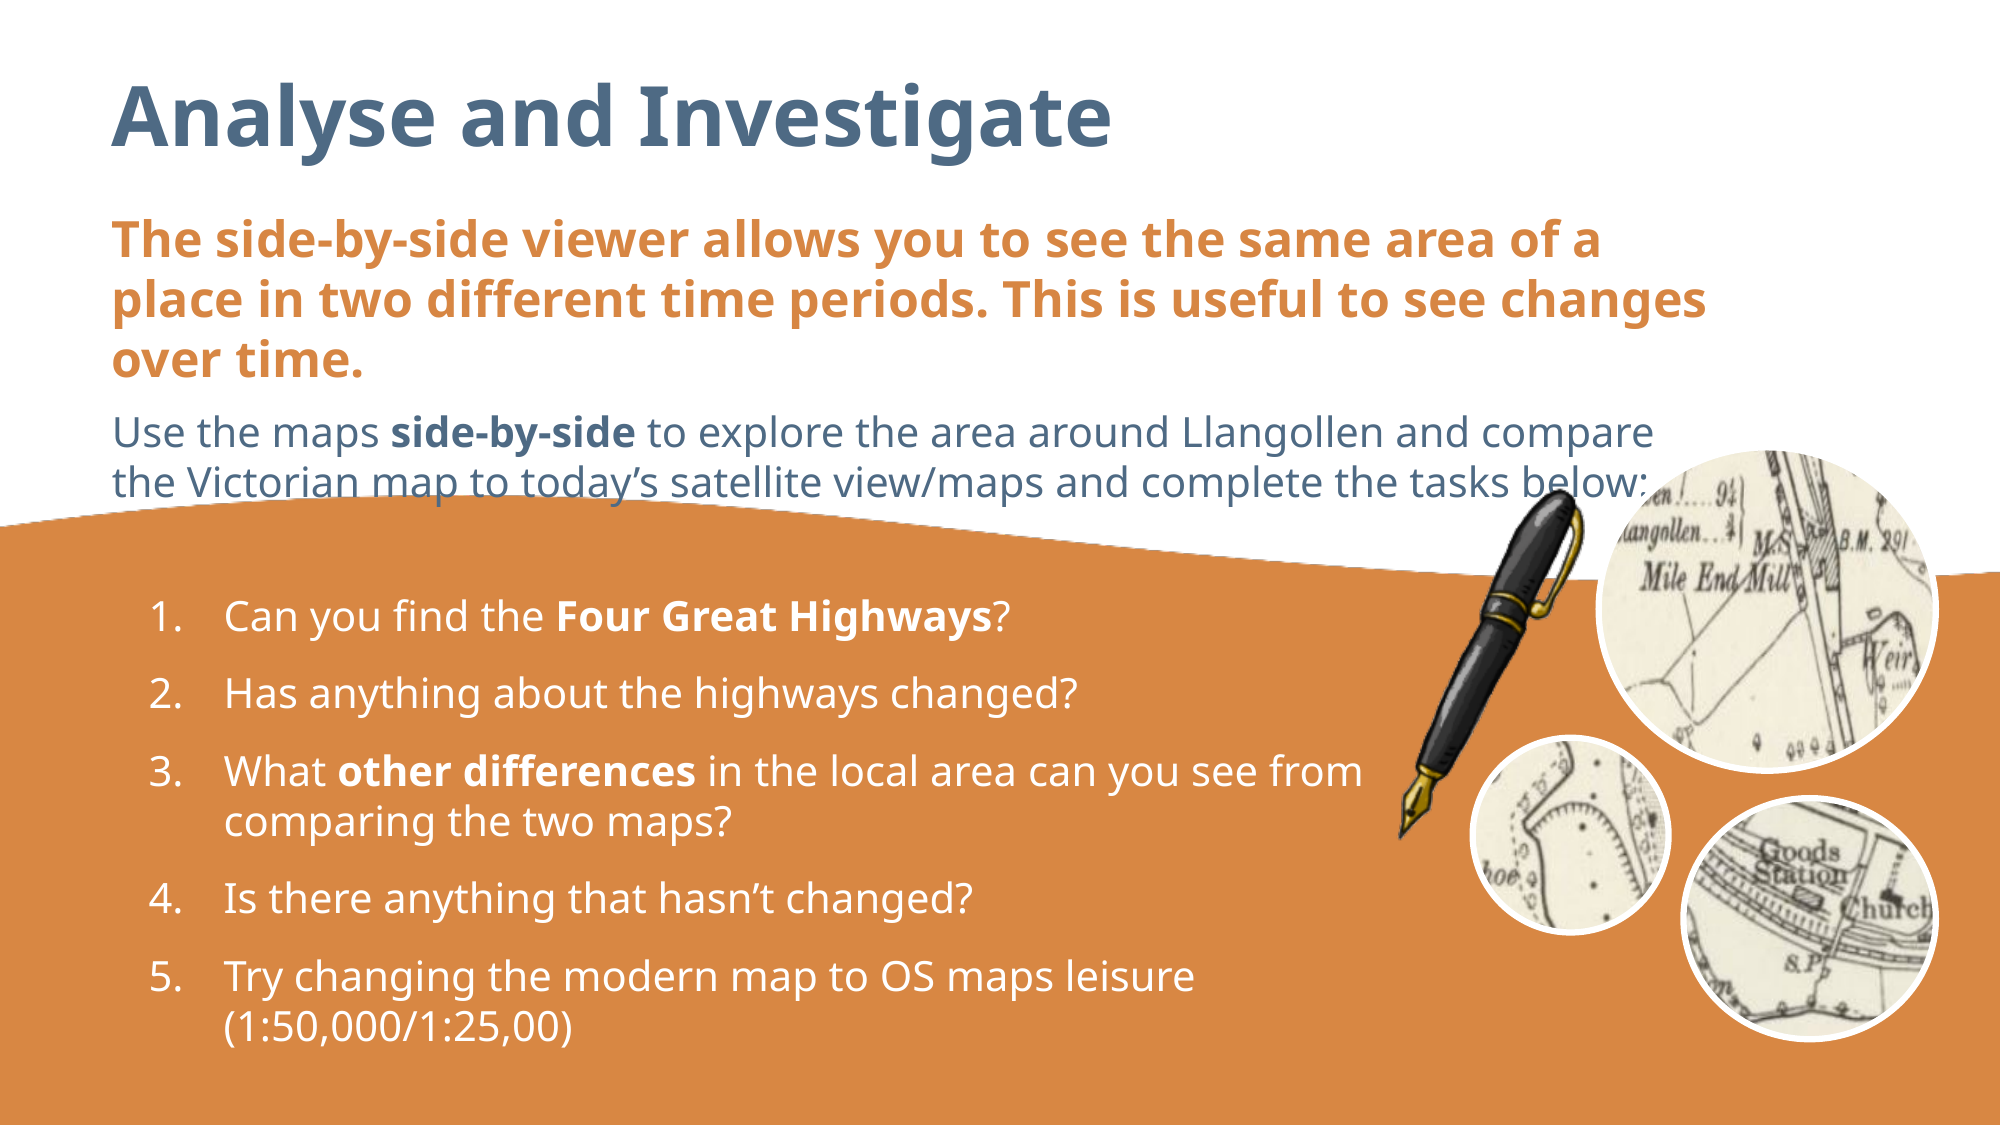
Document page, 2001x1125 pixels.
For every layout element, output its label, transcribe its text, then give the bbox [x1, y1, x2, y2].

text_box The side-by-side viewer allows you to see the same area of a place in two different time periods. This is useful to see changes over time. Use the maps side-by-side to explore the area around Llangollen and compare the Victorian map to today’s satellite view/maps and complete the tasks below: [97, 200, 1742, 466]
text_box Analyse and Investigate [97, 56, 1926, 271]
text_box [1686, 446, 1849, 466]
picture [0, 461, 2000, 1125]
